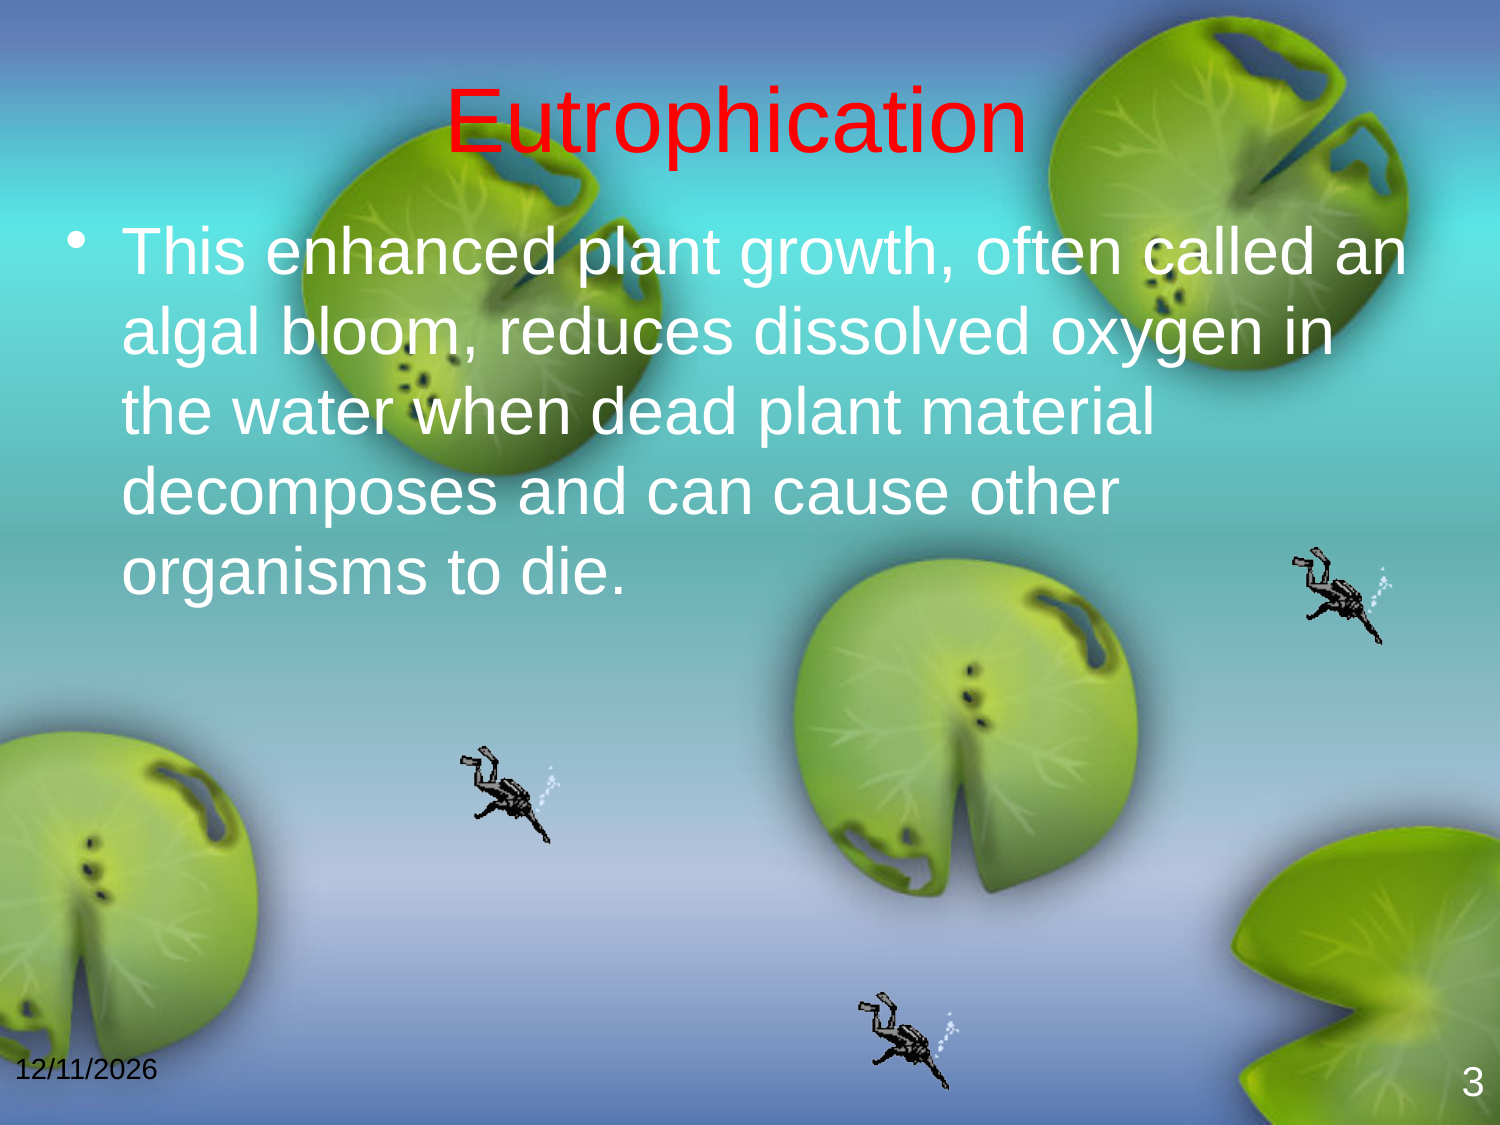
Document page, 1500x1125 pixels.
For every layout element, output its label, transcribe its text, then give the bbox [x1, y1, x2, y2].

list This enhanced plant growth, often called an algal bloom, reduces dissolved oxygen in the water when dead plant material decomposes and can cause other organisms to die. [49, 199, 1426, 943]
picture [0, 0, 1500, 1125]
title Eutrophication [49, 44, 1426, 188]
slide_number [0, 1042, 350, 1103]
slide_number 3 [1149, 1046, 1500, 1125]
